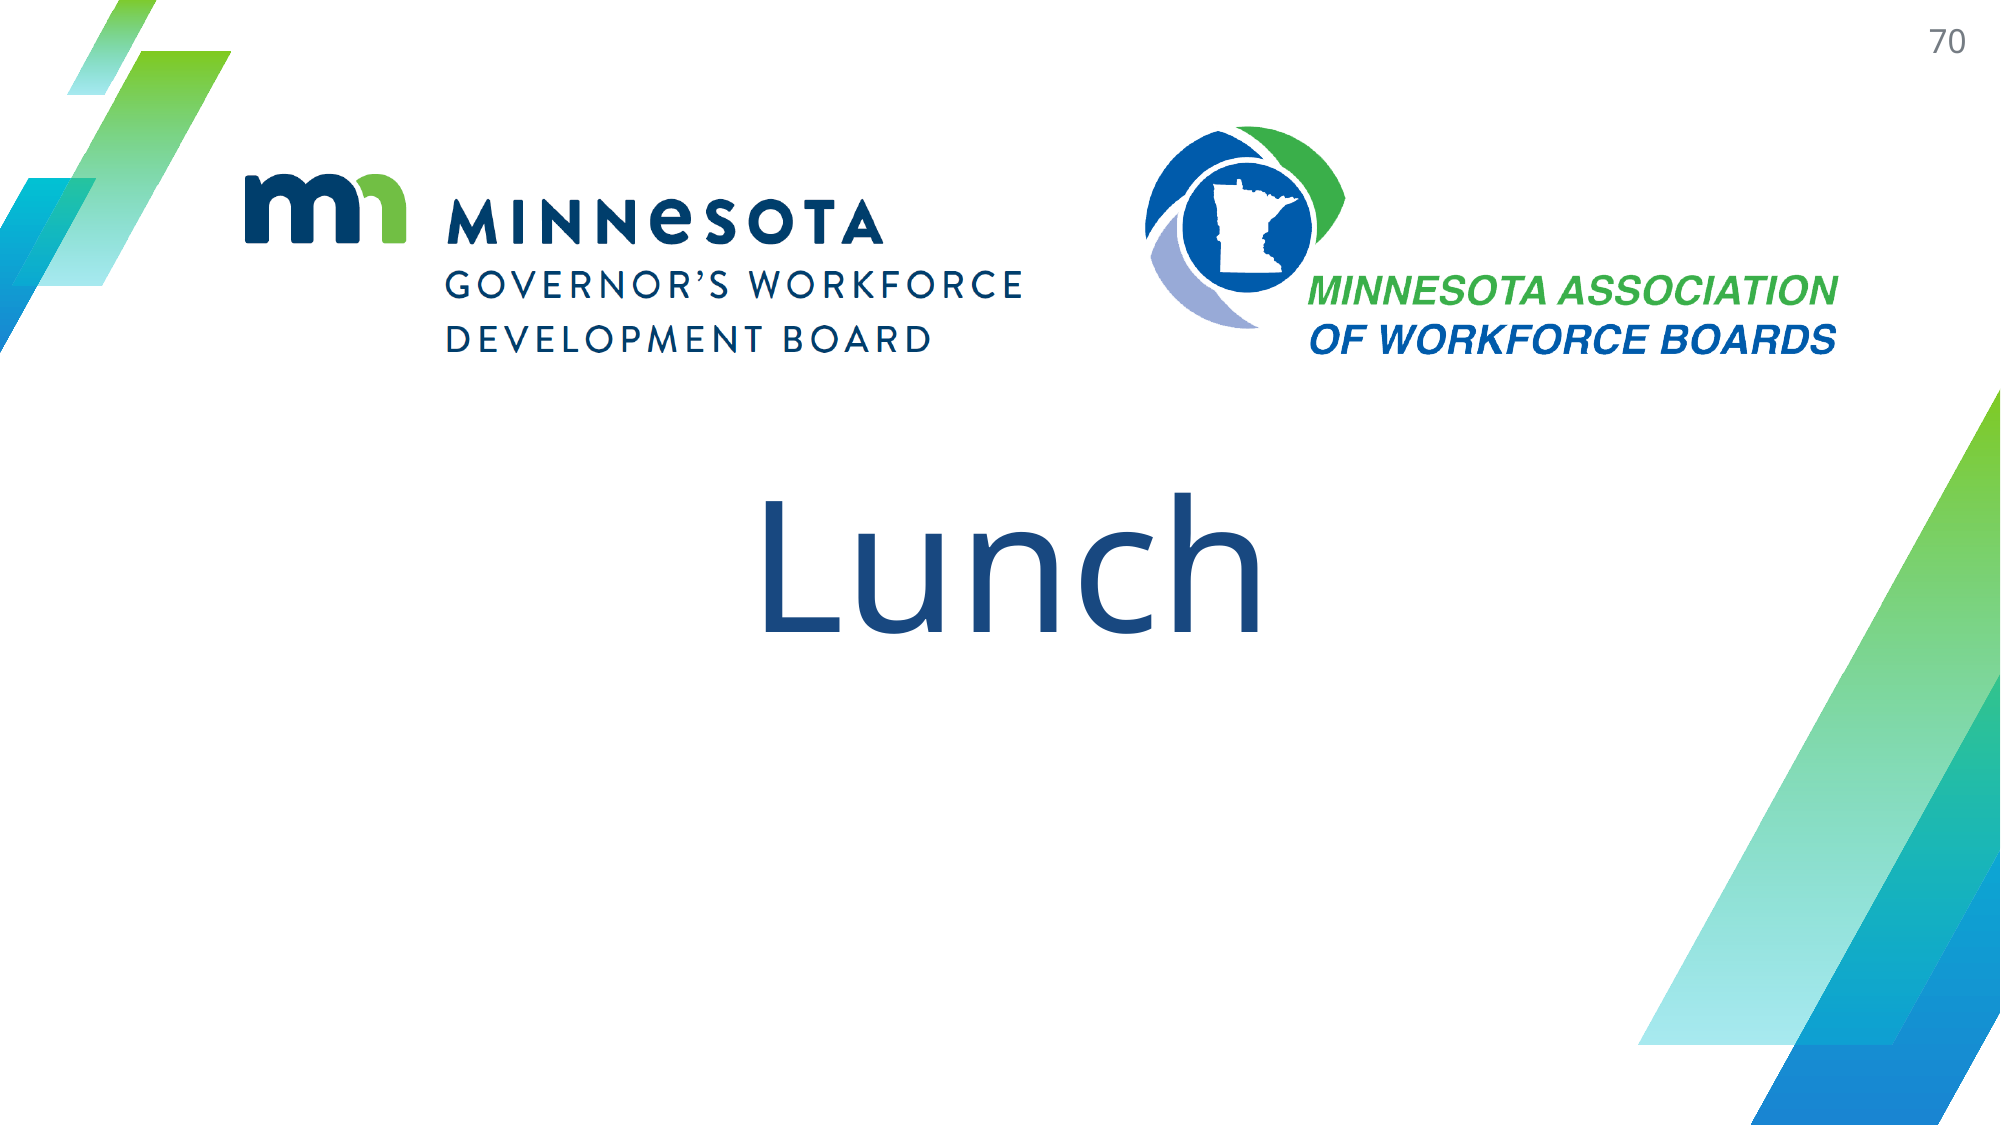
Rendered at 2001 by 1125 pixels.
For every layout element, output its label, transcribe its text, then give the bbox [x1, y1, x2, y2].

picture [1144, 125, 1839, 355]
text_box Lunch [150, 449, 1872, 814]
slide_number 70 [1871, 0, 1967, 87]
picture [239, 167, 1026, 355]
